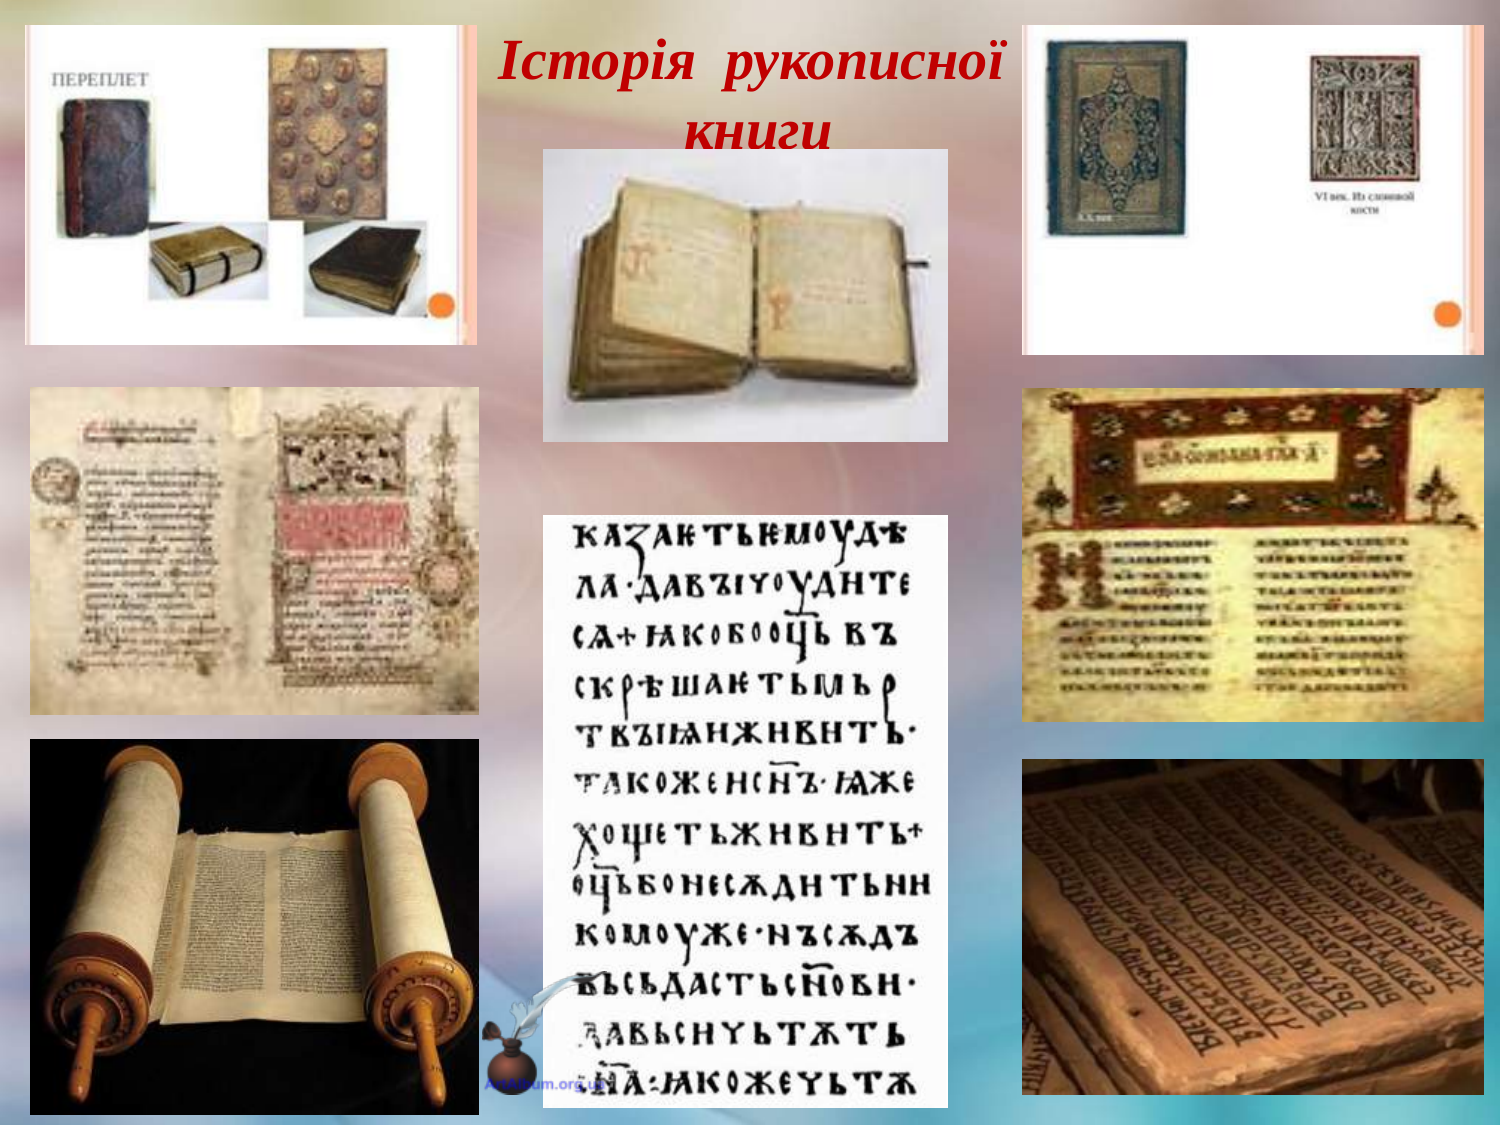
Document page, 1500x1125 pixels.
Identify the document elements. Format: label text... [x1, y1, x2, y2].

picture [0, 0, 1500, 1125]
text_box Історія рукописної книги [481, 29, 1018, 153]
